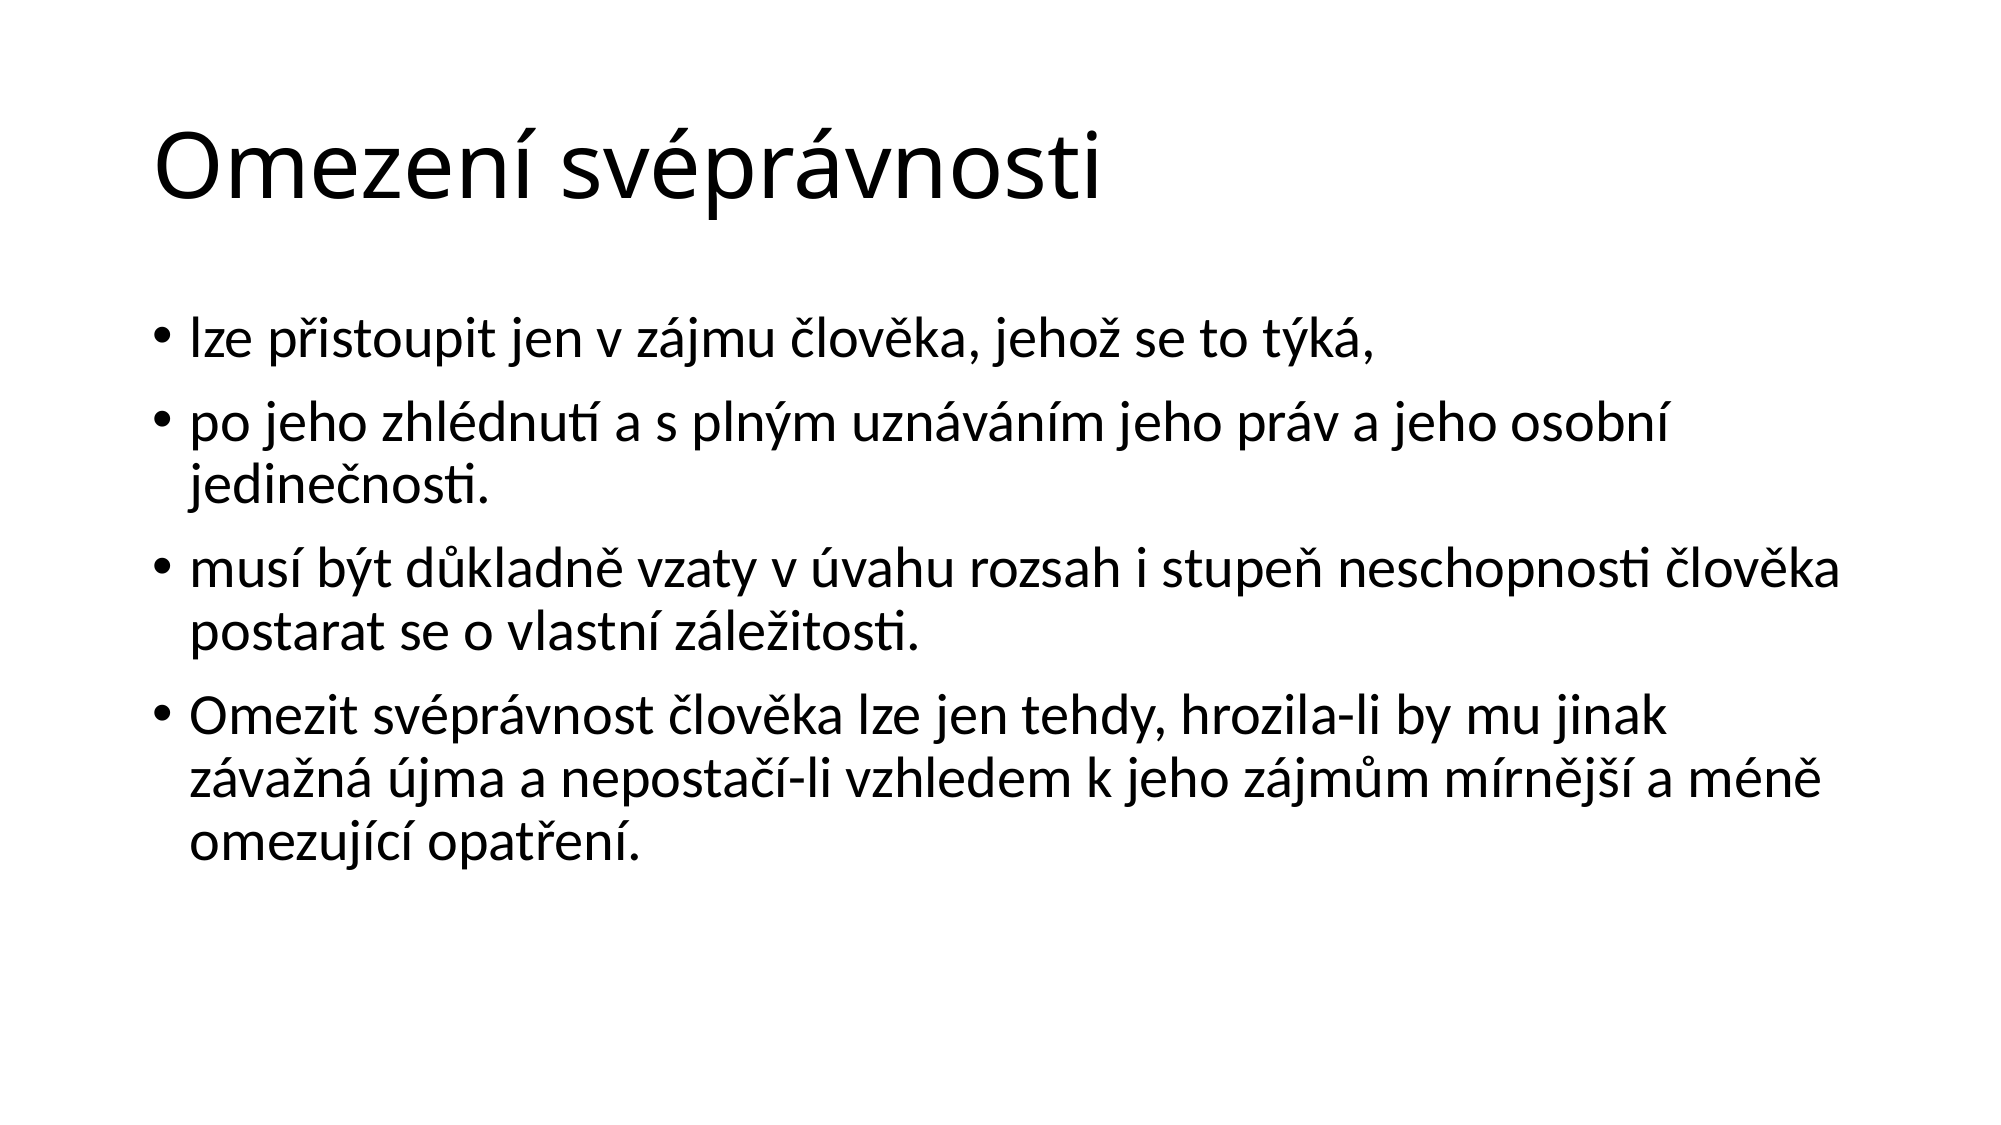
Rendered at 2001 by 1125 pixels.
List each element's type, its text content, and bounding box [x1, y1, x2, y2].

title Omezení svéprávnosti [137, 59, 1863, 278]
list lze přistoupit jen v zájmu člověka, jehož se to týká, po jeho zhlédnutí a s plným uznáváním jeho práv a jeho osobní jedinečnosti. musí být důkladně vzaty v úvahu rozsah i stupeň neschopnosti člověka postarat se o vlastní záležitosti. Omezit svéprávnost člověka lze jen tehdy, hrozila-li by mu jinak závažná újma a nepostačí-li vzhledem k jeho zájmům mírnější a méně omezující opatření. [137, 299, 1863, 1014]
